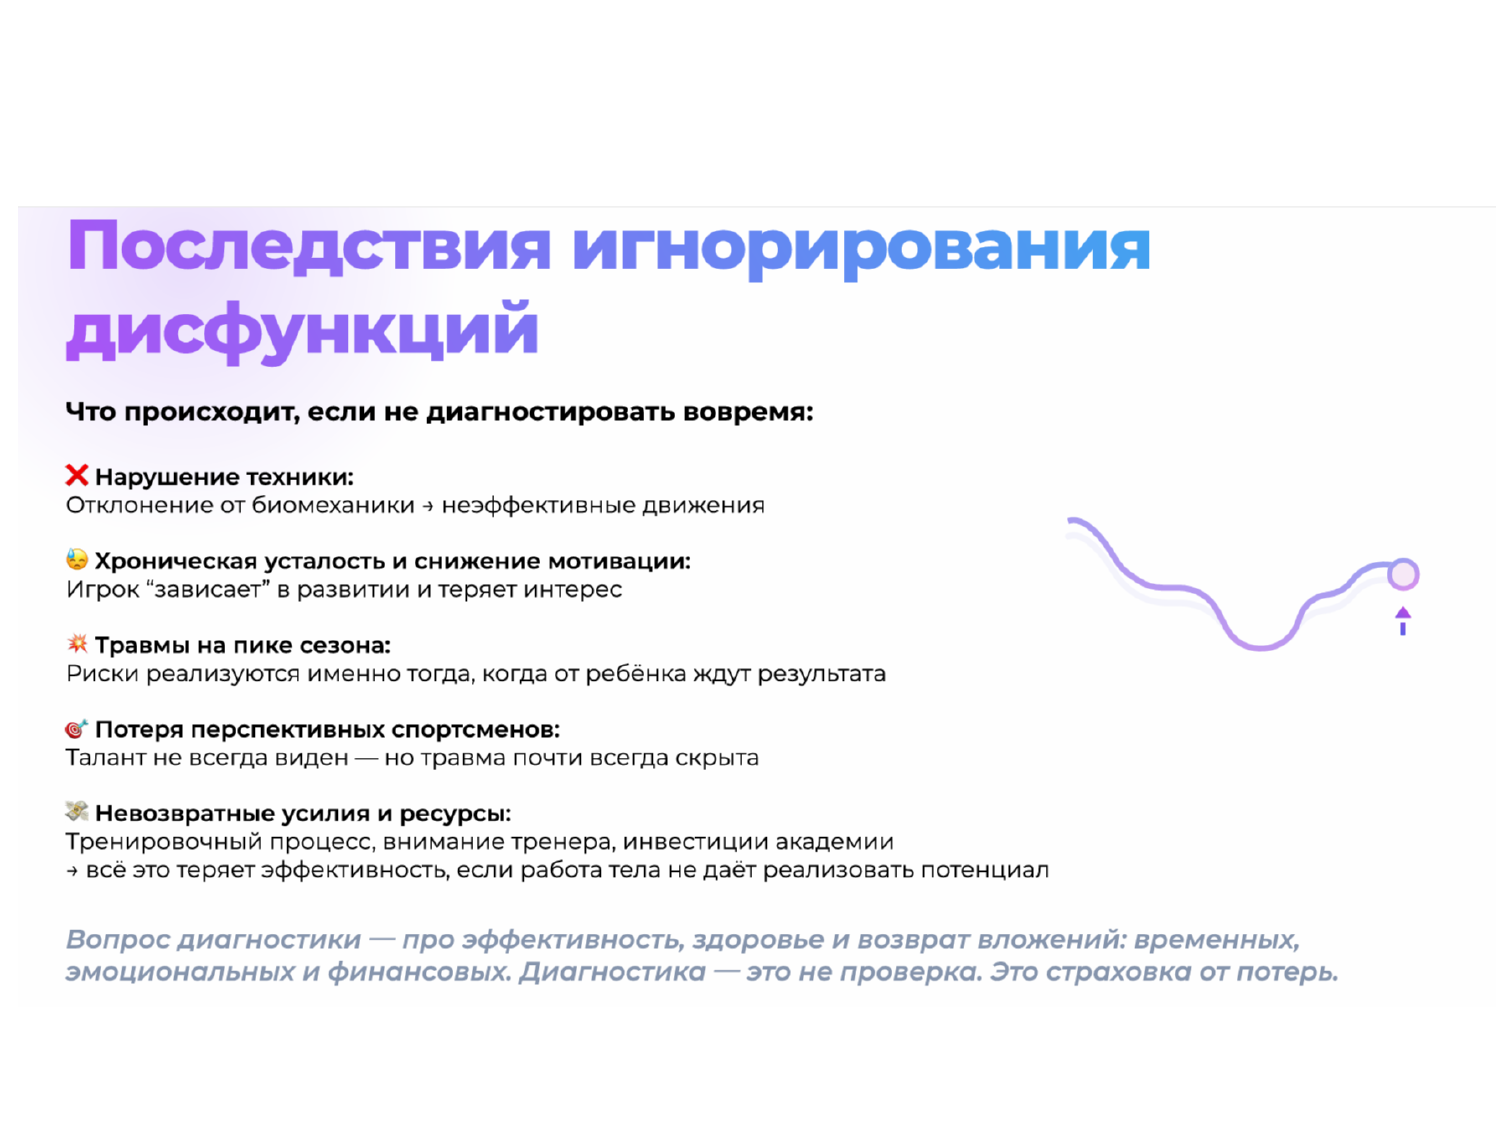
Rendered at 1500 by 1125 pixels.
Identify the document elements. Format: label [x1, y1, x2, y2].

picture [18, 206, 1496, 1007]
